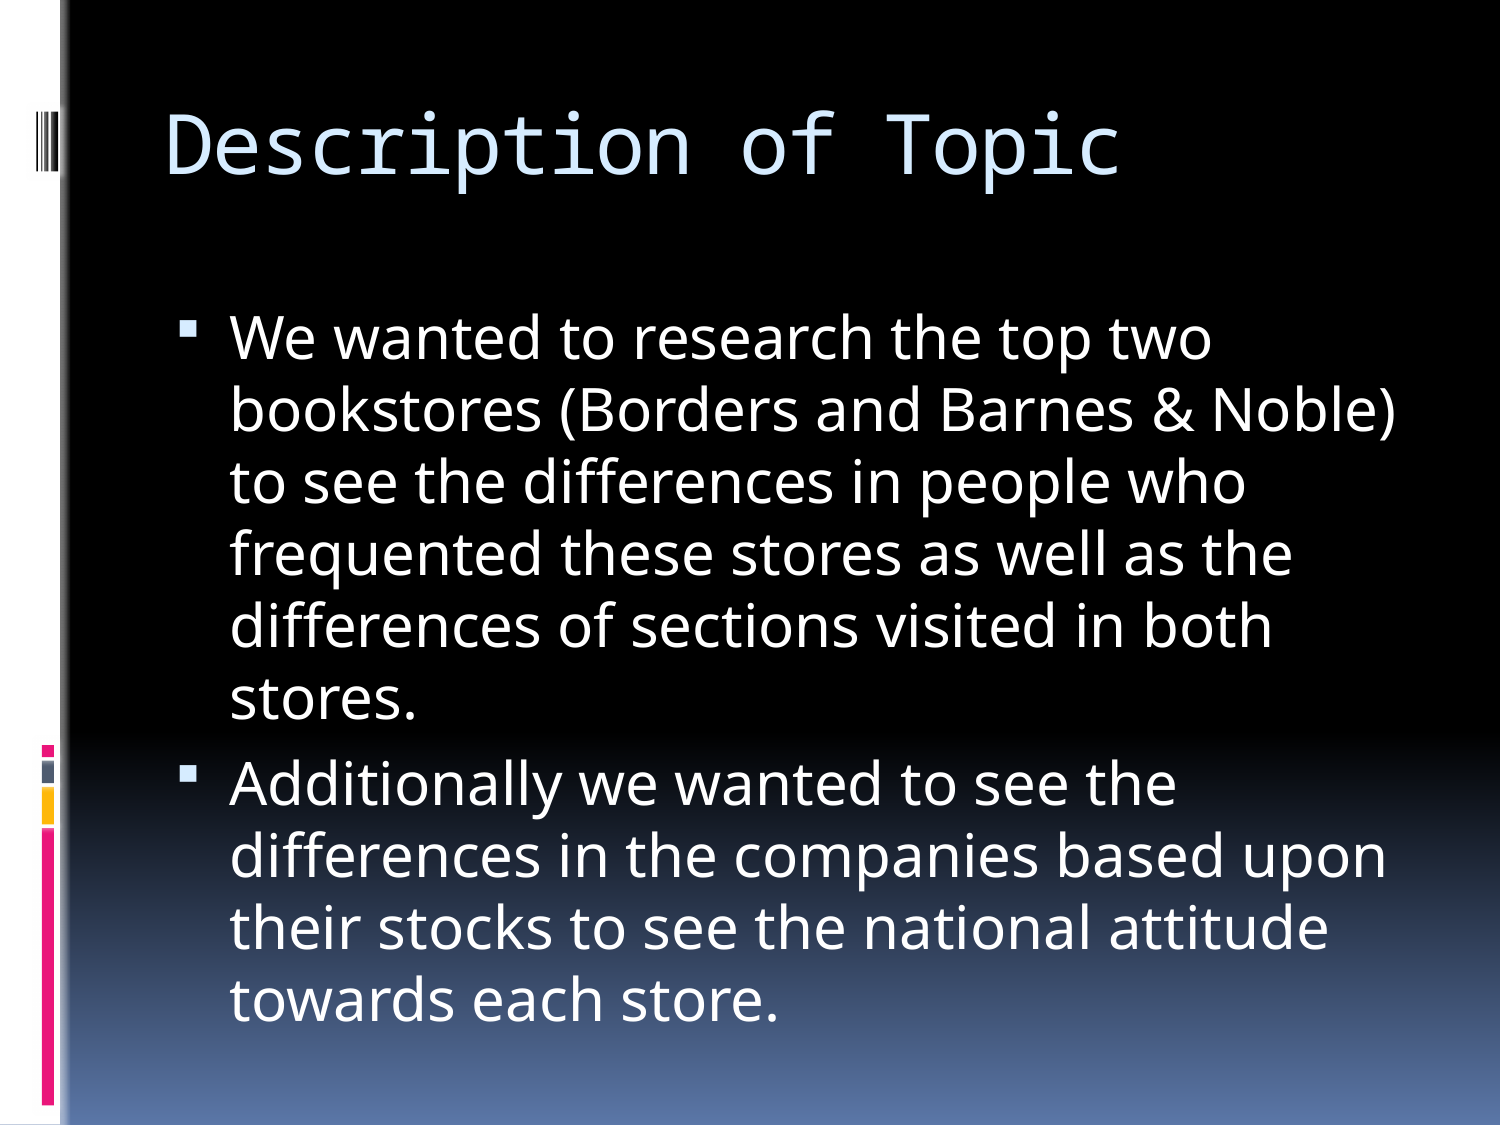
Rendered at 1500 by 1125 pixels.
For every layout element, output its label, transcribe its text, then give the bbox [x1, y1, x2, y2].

title Description of Topic [150, 83, 1425, 234]
list We wanted to research the top two bookstores (Borders and Barnes & Noble) to see the differences in people who frequented these stores as well as the differences of sections visited in both stores. Additionally we wanted to see the differences in the companies based upon their stocks to see the national attitude towards each store. [150, 292, 1425, 1043]
